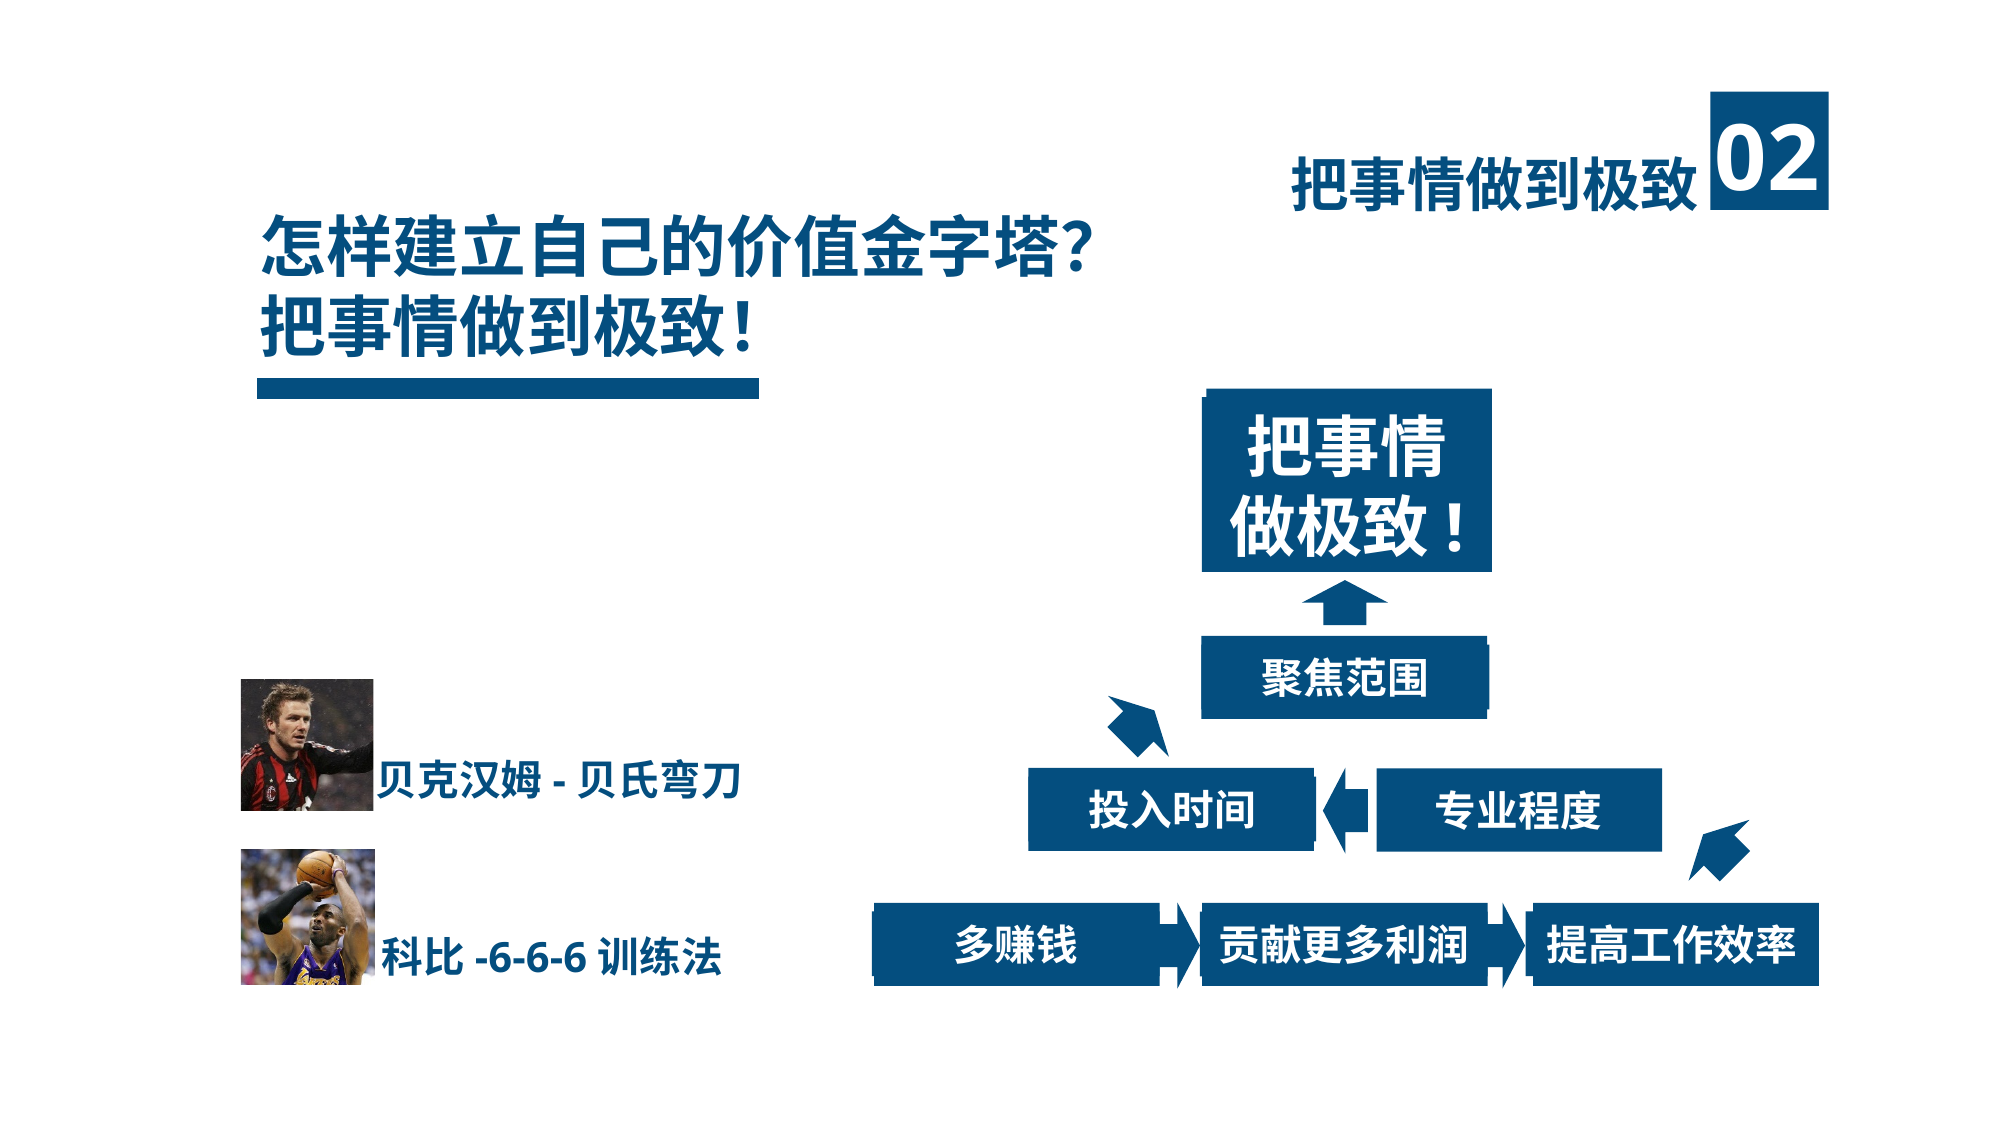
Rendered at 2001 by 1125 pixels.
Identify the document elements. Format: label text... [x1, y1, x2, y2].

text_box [240, 679, 758, 989]
text_box 怎样建立自己的价值金字塔？ 把事情做到极致！ [244, 197, 1143, 373]
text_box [871, 388, 1819, 989]
text_box 把事情做到极致 [1276, 141, 1724, 226]
